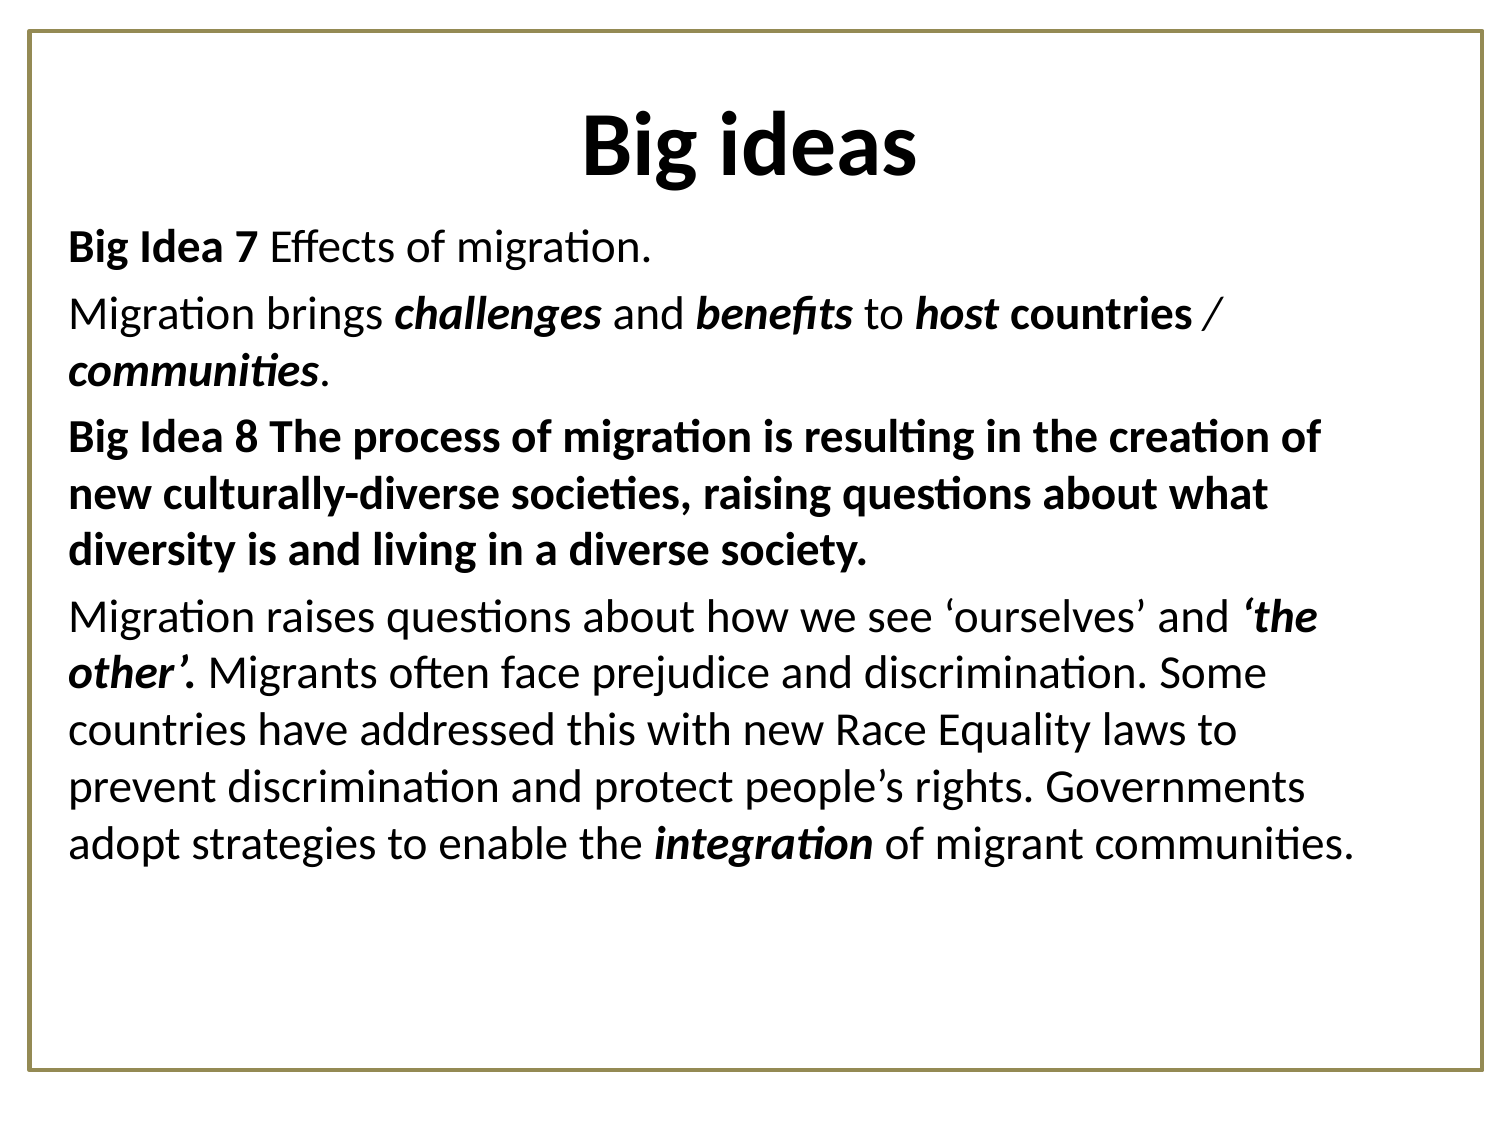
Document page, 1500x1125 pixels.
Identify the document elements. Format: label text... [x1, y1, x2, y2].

text_box [27, 29, 1484, 1072]
title Big ideas [75, 45, 1425, 233]
list Big Idea 7 Effects of migration. Migration brings challenges and benefits to host countries / communities. Big Idea 8 The process of migration is resulting in the creation of new culturally-diverse societies, raising questions about what diversity is and living in a diverse society. Migration raises questions about how we see ‘ourselves’ and ‘the other’. Migrants often face prejudice and discrimination. Some countries have addressed this with new Race Equality laws to prevent discrimination and protect people’s rights. Governments adopt strategies to enable the integration of migrant communities. [53, 208, 1404, 951]
